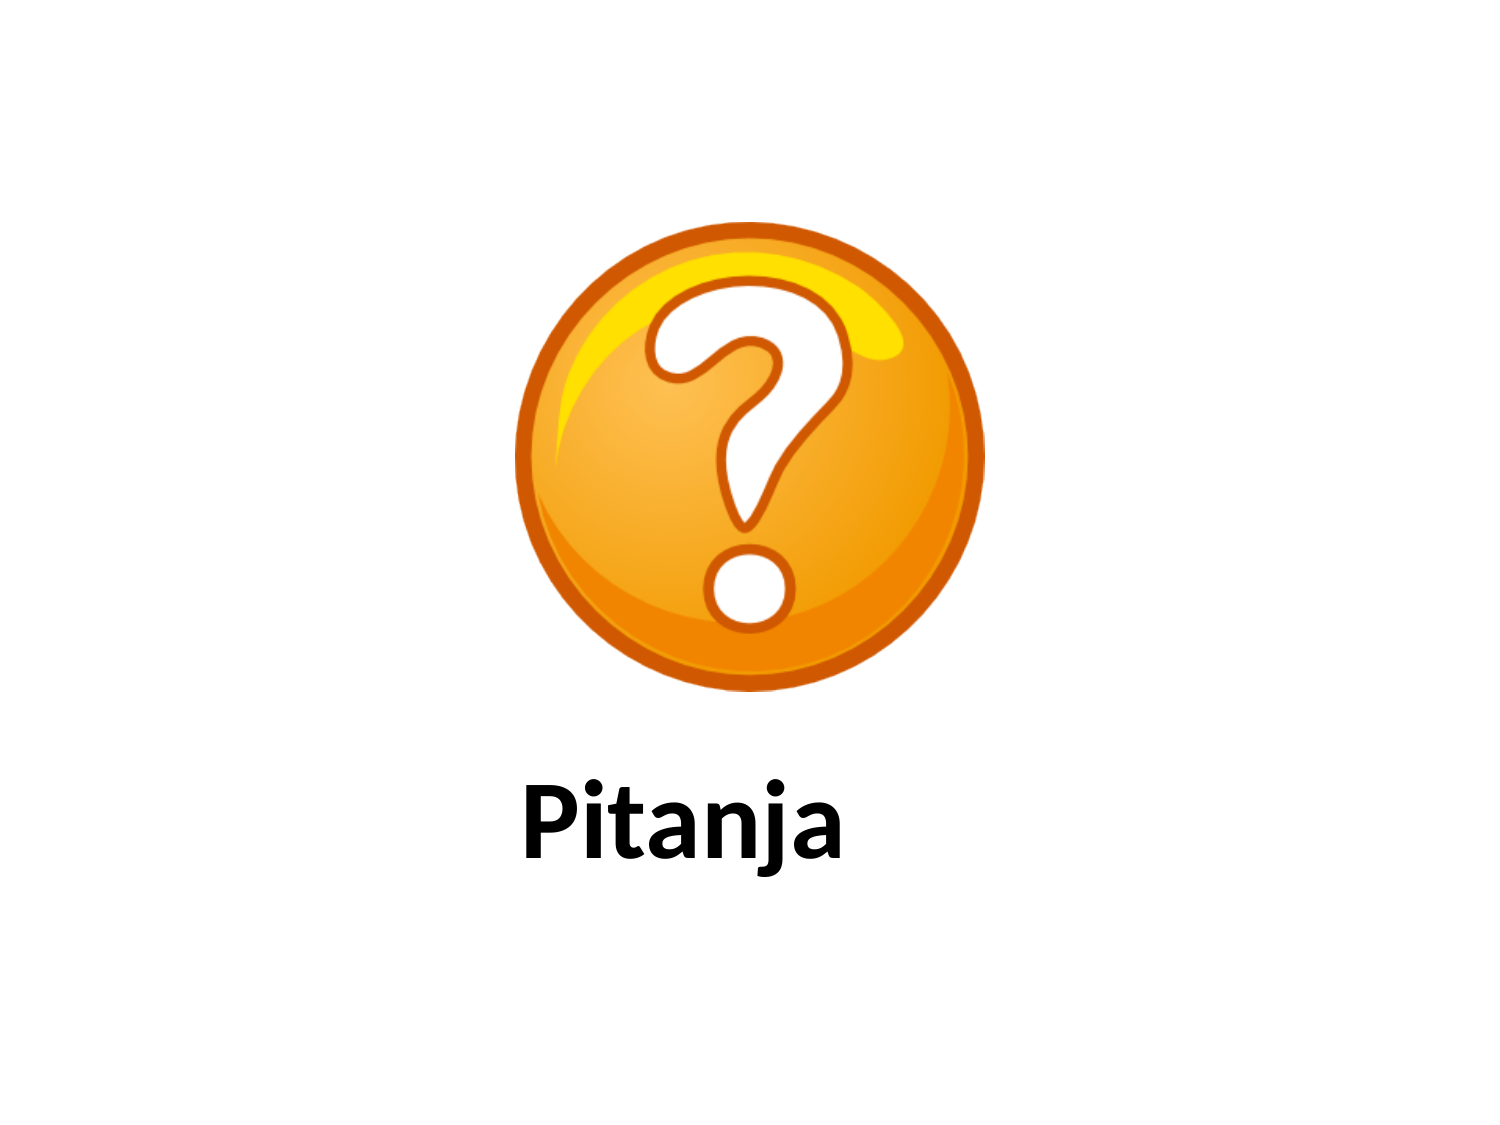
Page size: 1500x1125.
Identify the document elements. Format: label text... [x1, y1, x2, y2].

picture [515, 222, 985, 692]
text_box Pitanja [505, 738, 862, 888]
